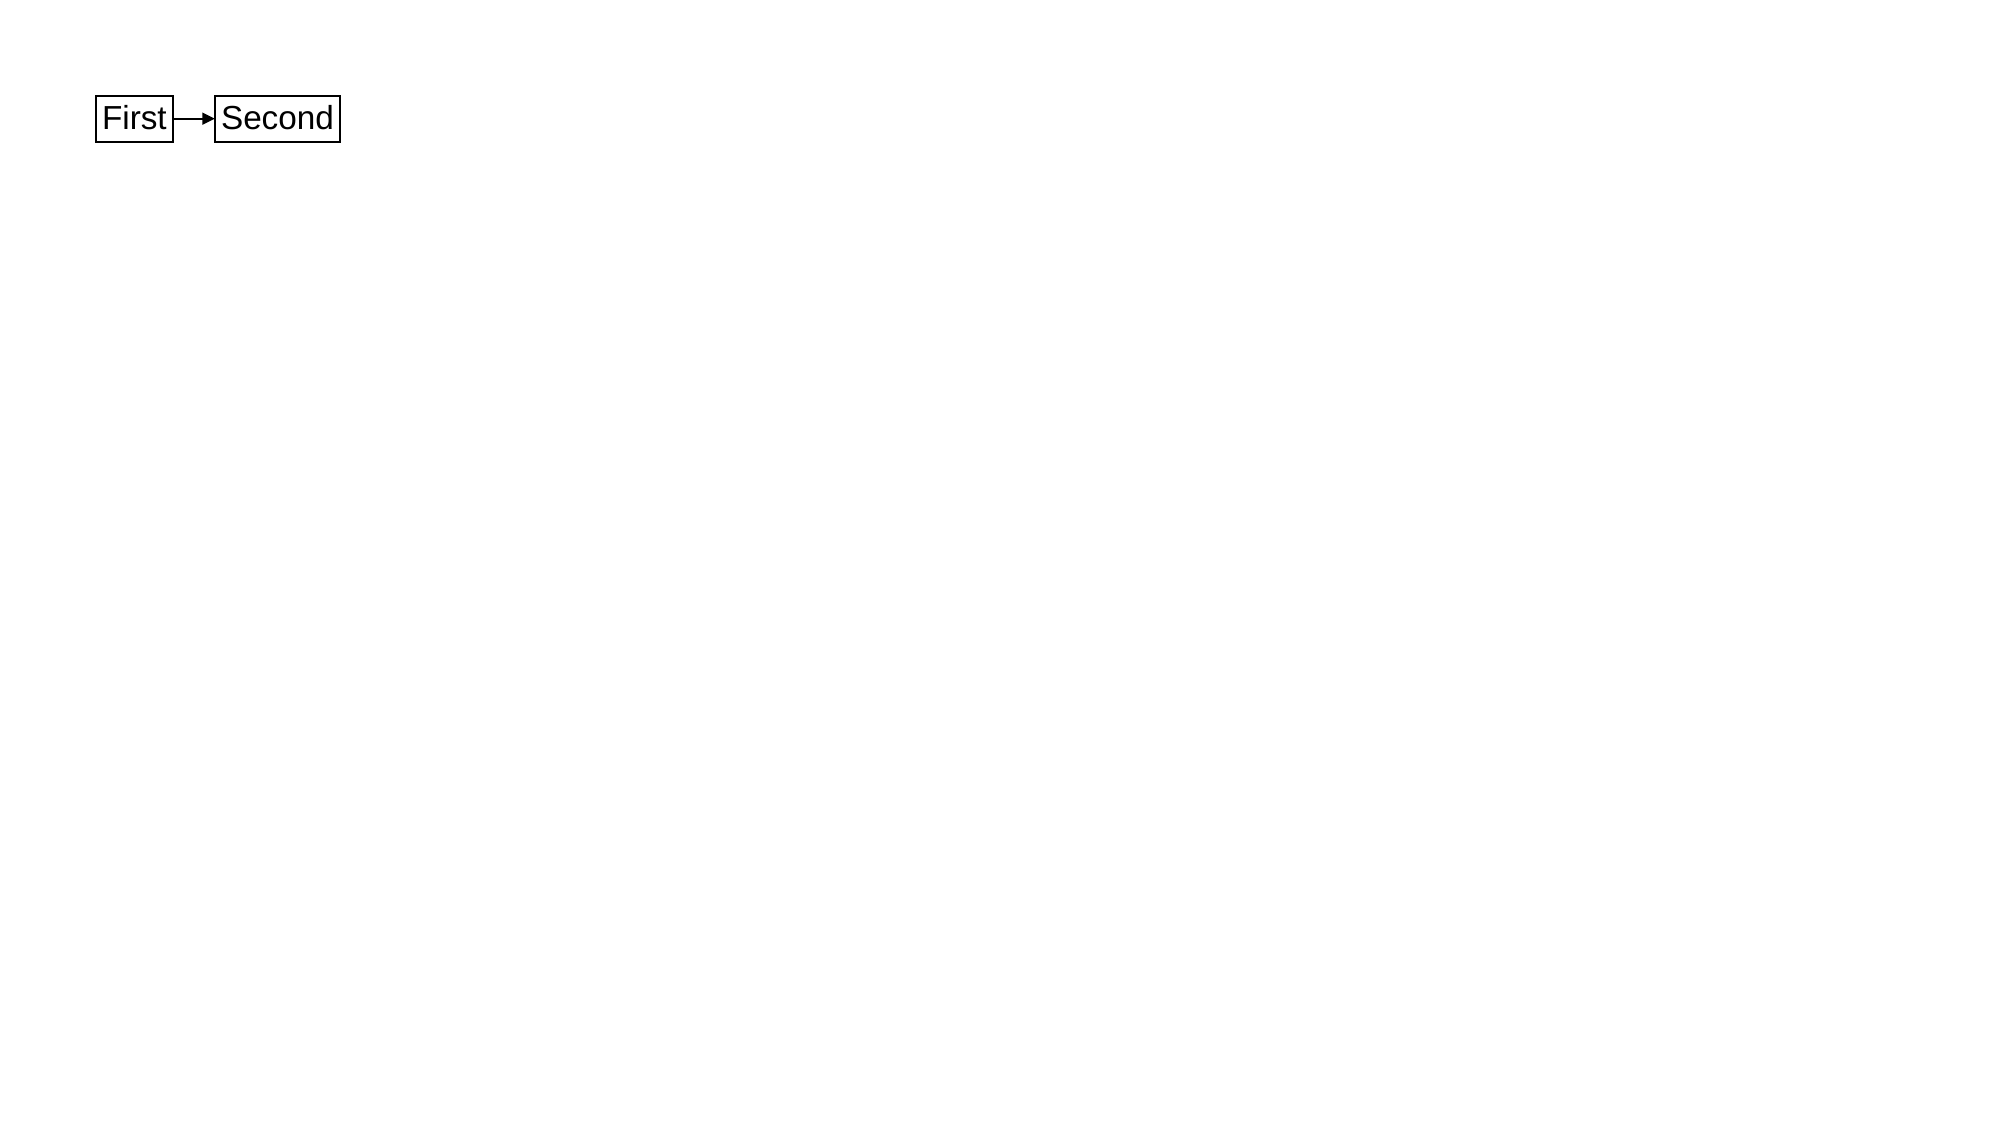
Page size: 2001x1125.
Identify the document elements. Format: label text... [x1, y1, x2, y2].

text_box First [95, 95, 174, 142]
text_box [74, 74, 363, 163]
text_box Second [214, 95, 341, 142]
